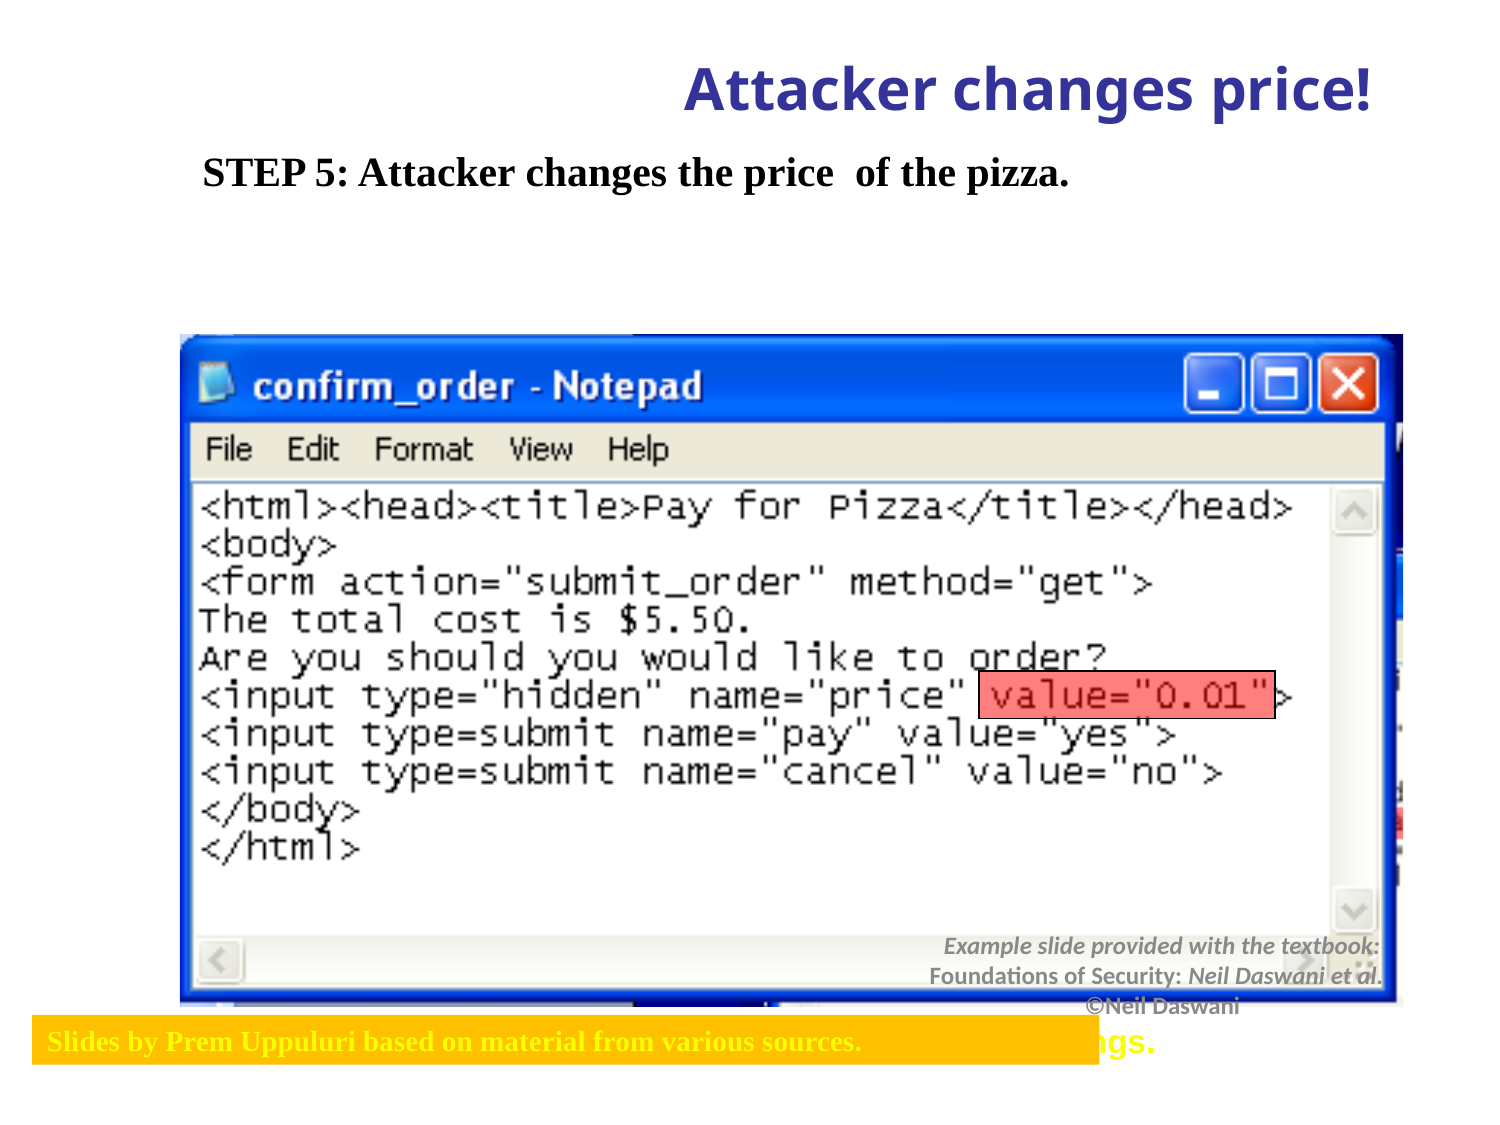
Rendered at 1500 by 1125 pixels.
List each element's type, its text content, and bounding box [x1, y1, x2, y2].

picture [179, 334, 1404, 1008]
text_box STEP 5: Attacker changes the price of the pizza. [187, 137, 1388, 203]
text_box Example slide provided with the textbook: Foundations of Security: Neil Daswani et al. ©Neil Daswani [912, 911, 1413, 1039]
title Attacker changes price! [112, 24, 1388, 150]
